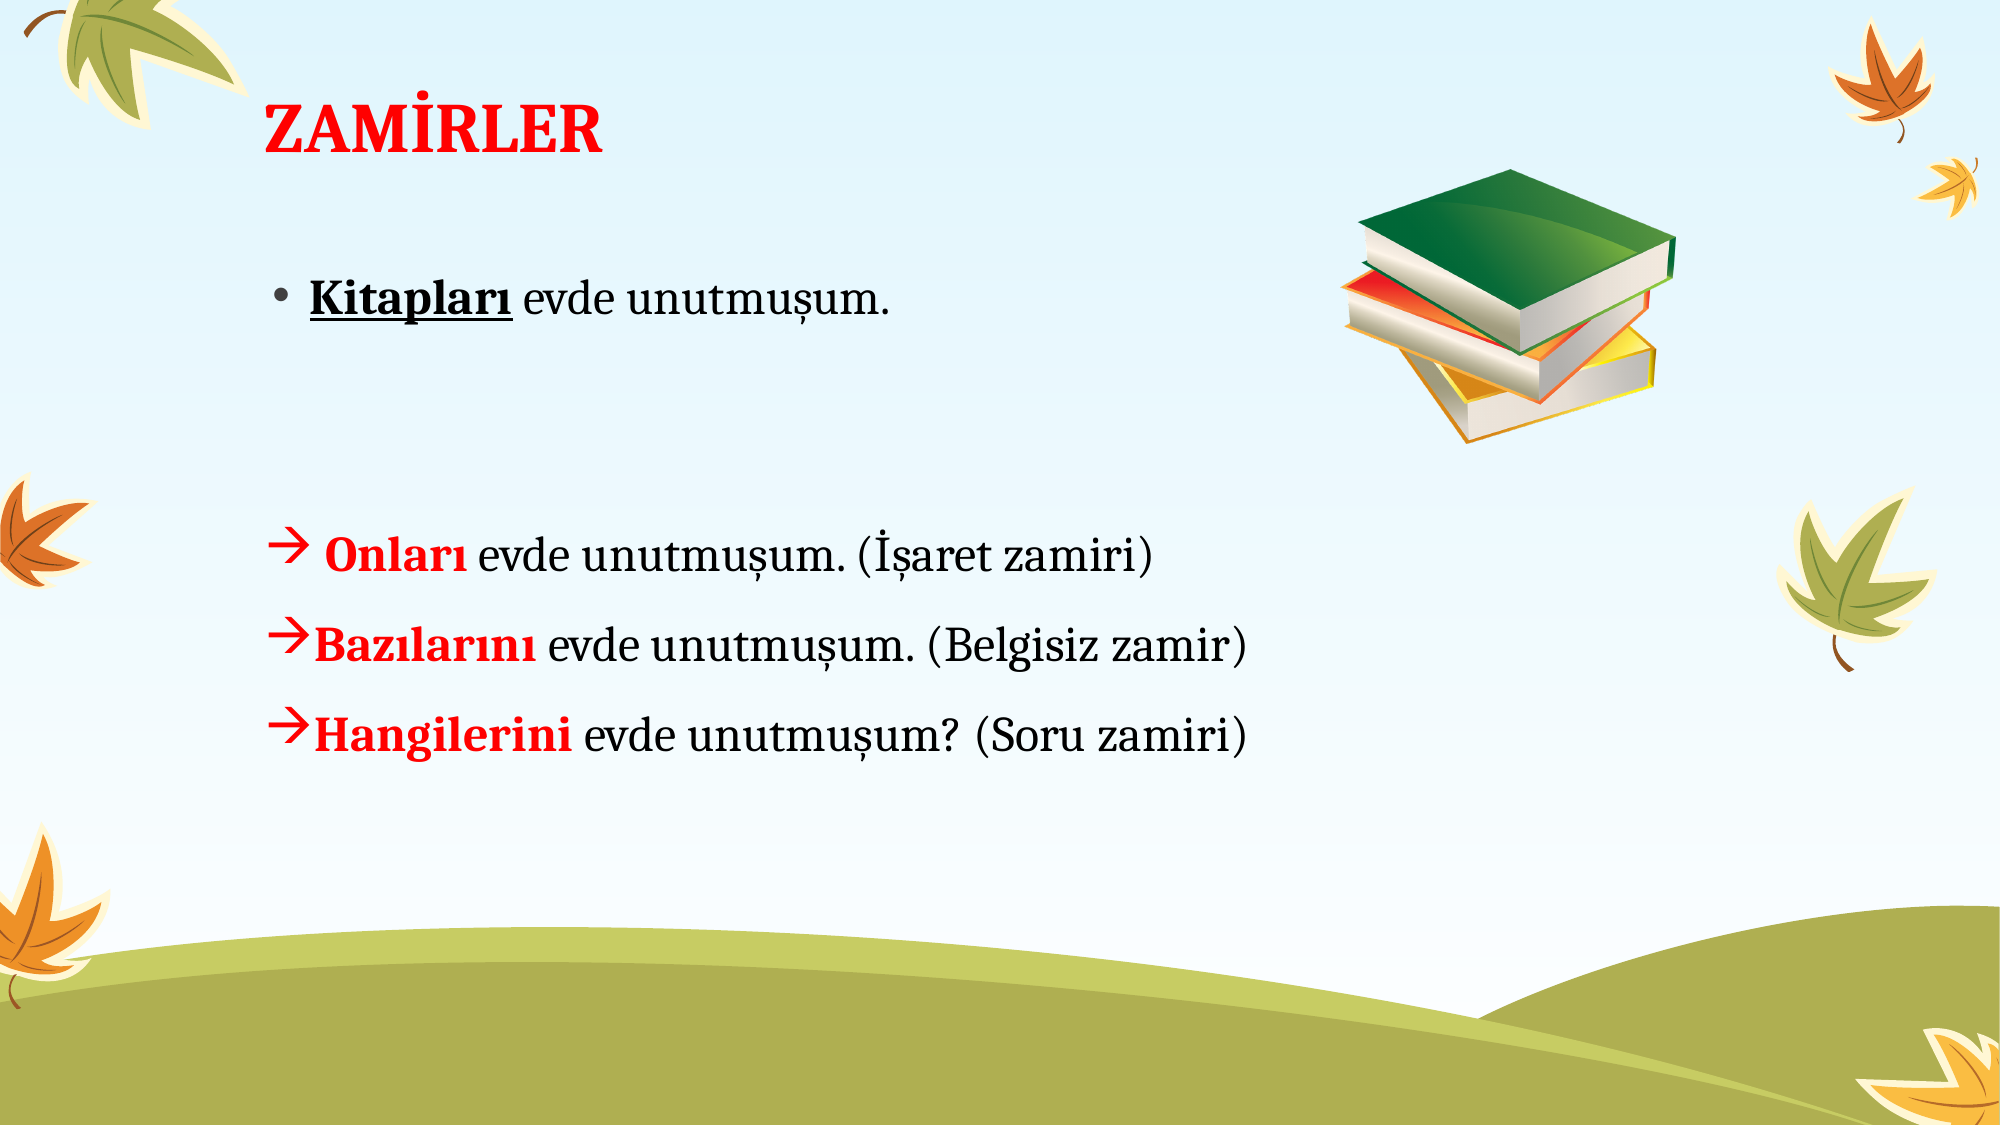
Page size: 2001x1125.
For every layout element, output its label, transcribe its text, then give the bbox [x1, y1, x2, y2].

list Kitapları evde unutmuşum. [249, 256, 1749, 938]
title ZAMİRLER [249, 71, 1749, 176]
picture [1340, 169, 1676, 444]
text_box Onları evde unutmuşum. (İşaret zamiri) Bazılarını evde unutmuşum. (Belgisiz zamir) Hangilerini evde unutmuşum? (Soru zamiri) [249, 483, 1529, 819]
